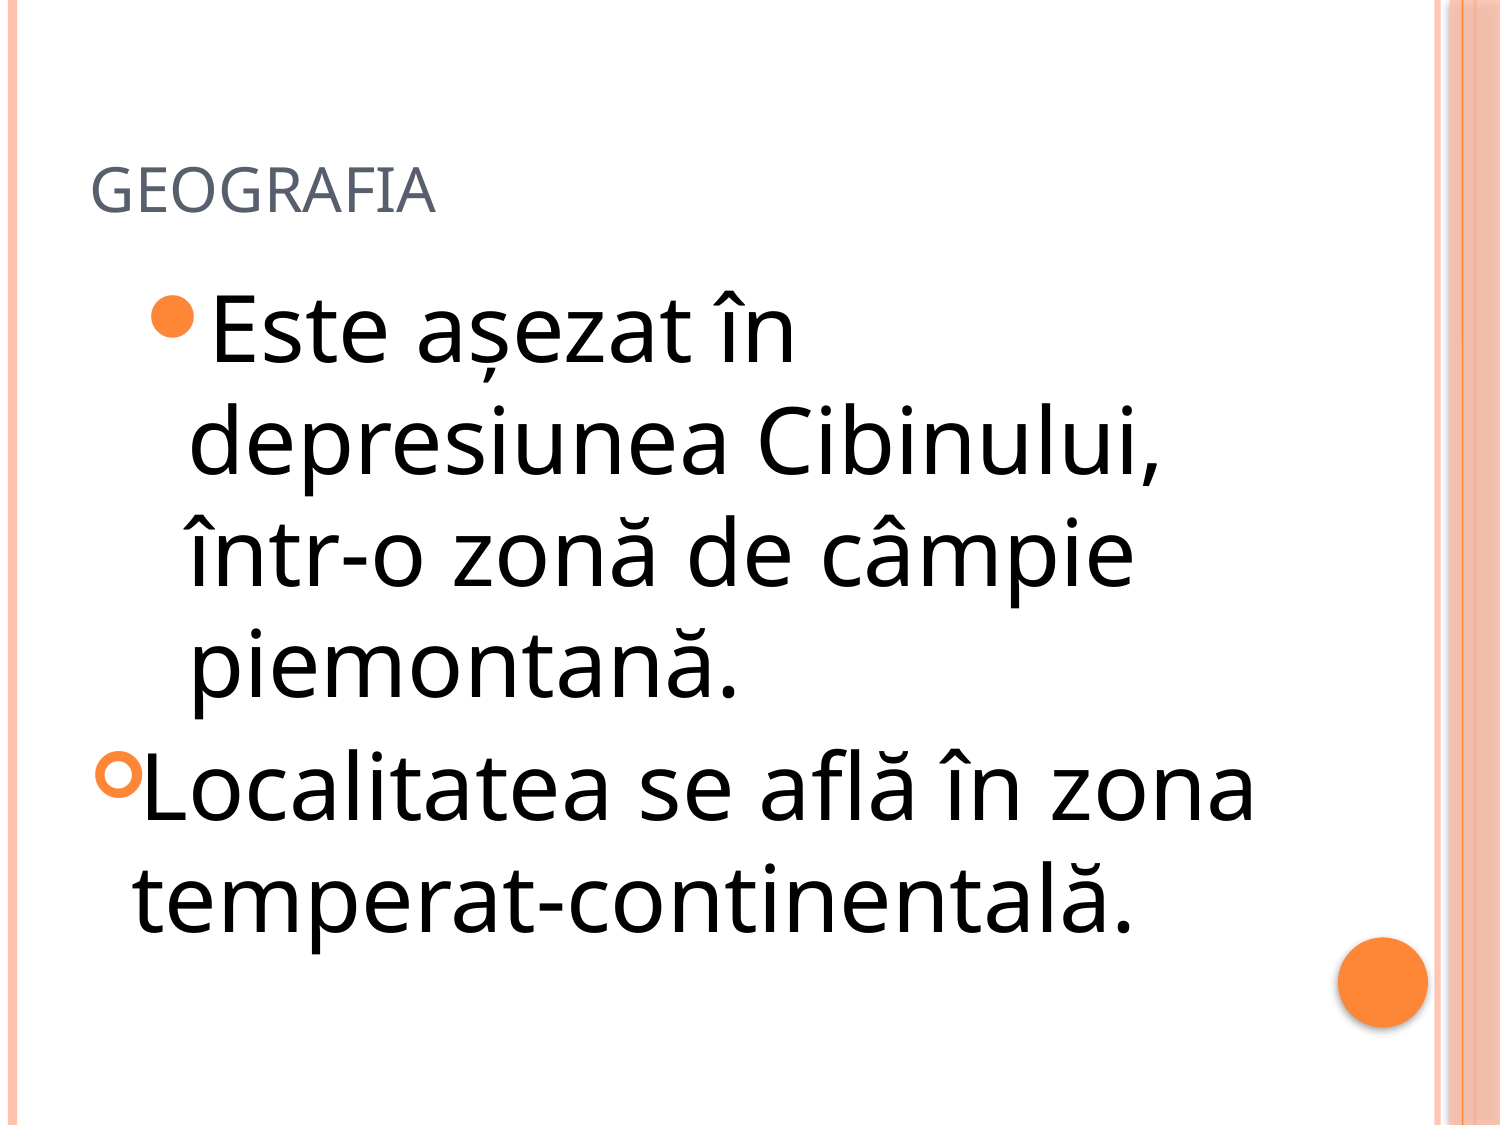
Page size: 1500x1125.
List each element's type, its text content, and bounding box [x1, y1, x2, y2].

list Este așezat în depresiunea Cibinului, într-o zonă de câmpie piemontană. Localitatea se află în zona temperat-continentală. [75, 262, 1300, 1062]
title GEOGRAFIA [75, 45, 1300, 233]
